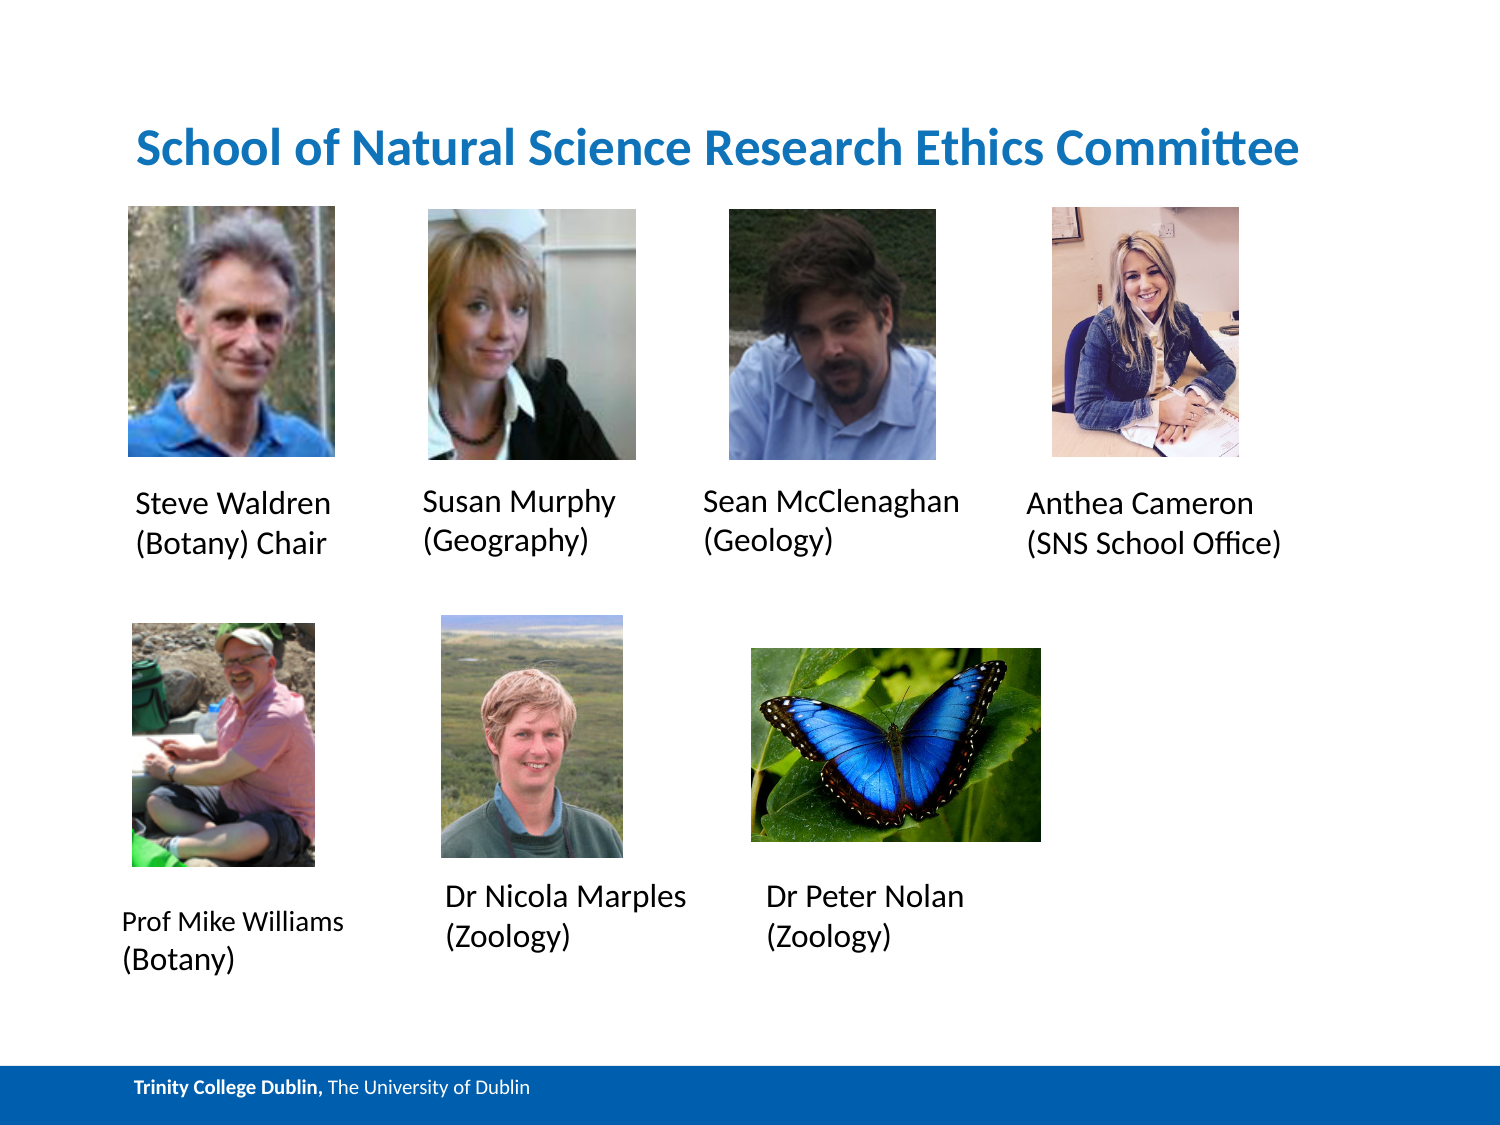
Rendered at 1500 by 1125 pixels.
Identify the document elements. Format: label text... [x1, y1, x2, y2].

picture [728, 208, 936, 460]
text_box Prof Mike Williams (Botany) [107, 894, 366, 985]
text_box Dr Peter Nolan (Zoology) [751, 866, 1077, 962]
picture [441, 615, 623, 858]
picture [750, 648, 1041, 842]
text_box Anthea Cameron (SNS School Office) [1011, 473, 1305, 569]
picture [132, 623, 315, 868]
text_box Dr Nicola Marples (Zoology) [430, 866, 703, 962]
picture [1051, 207, 1239, 457]
picture [428, 208, 636, 460]
text_box Sean McClenaghan (Geology) [688, 471, 977, 566]
title School of Natural Science Research Ethics Committee [135, 84, 1367, 177]
text_box Steve Waldren (Botany) Chair [120, 473, 353, 569]
picture [128, 206, 336, 457]
text_box Susan Murphy (Geography) [408, 471, 642, 566]
